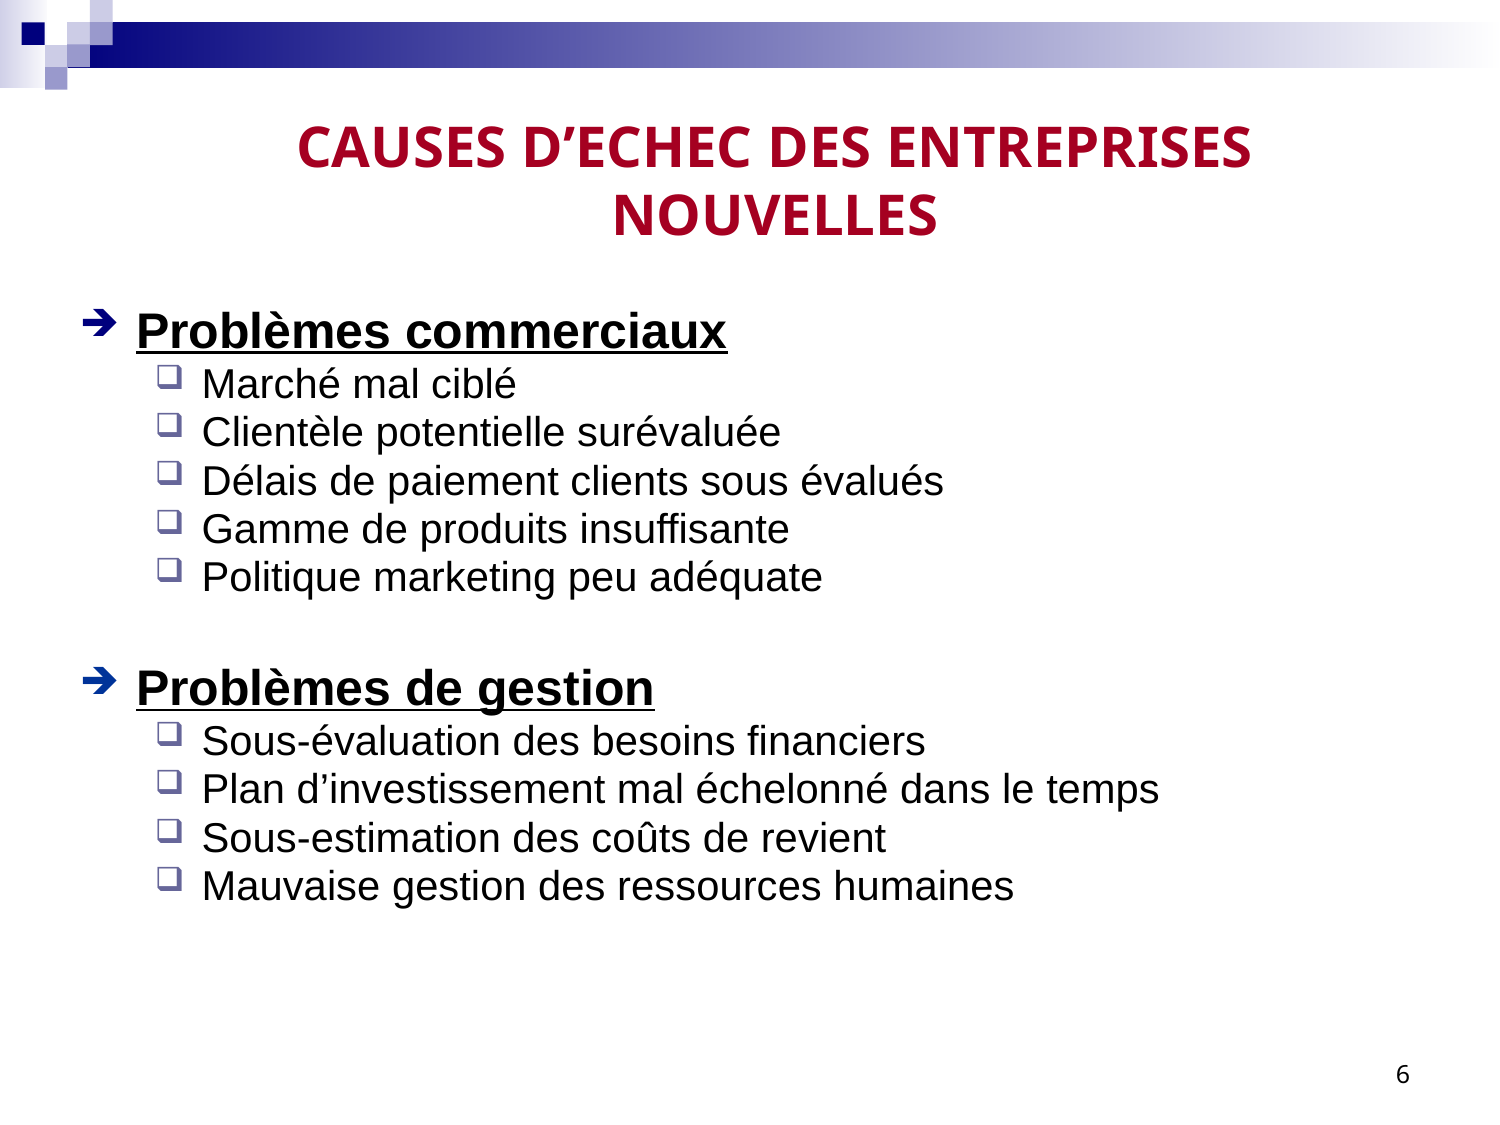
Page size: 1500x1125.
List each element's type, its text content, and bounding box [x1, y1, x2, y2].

slide_number 6 [1074, 1025, 1425, 1100]
title CAUSES D’ECHEC DES ENTREPRISES NOUVELLES [123, 66, 1425, 292]
list Problèmes commerciaux Marché mal ciblé Clientèle potentielle surévaluée Délais de paiement clients sous évalués Gamme de produits insuffisante Politique marketing peu adéquate Problèmes de gestion Sous-évaluation des besoins financiers Plan d’investissement mal échelonné dans le temps Sous-estimation des coûts de revient Mauvaise gestion des ressources humaines [64, 302, 1447, 941]
